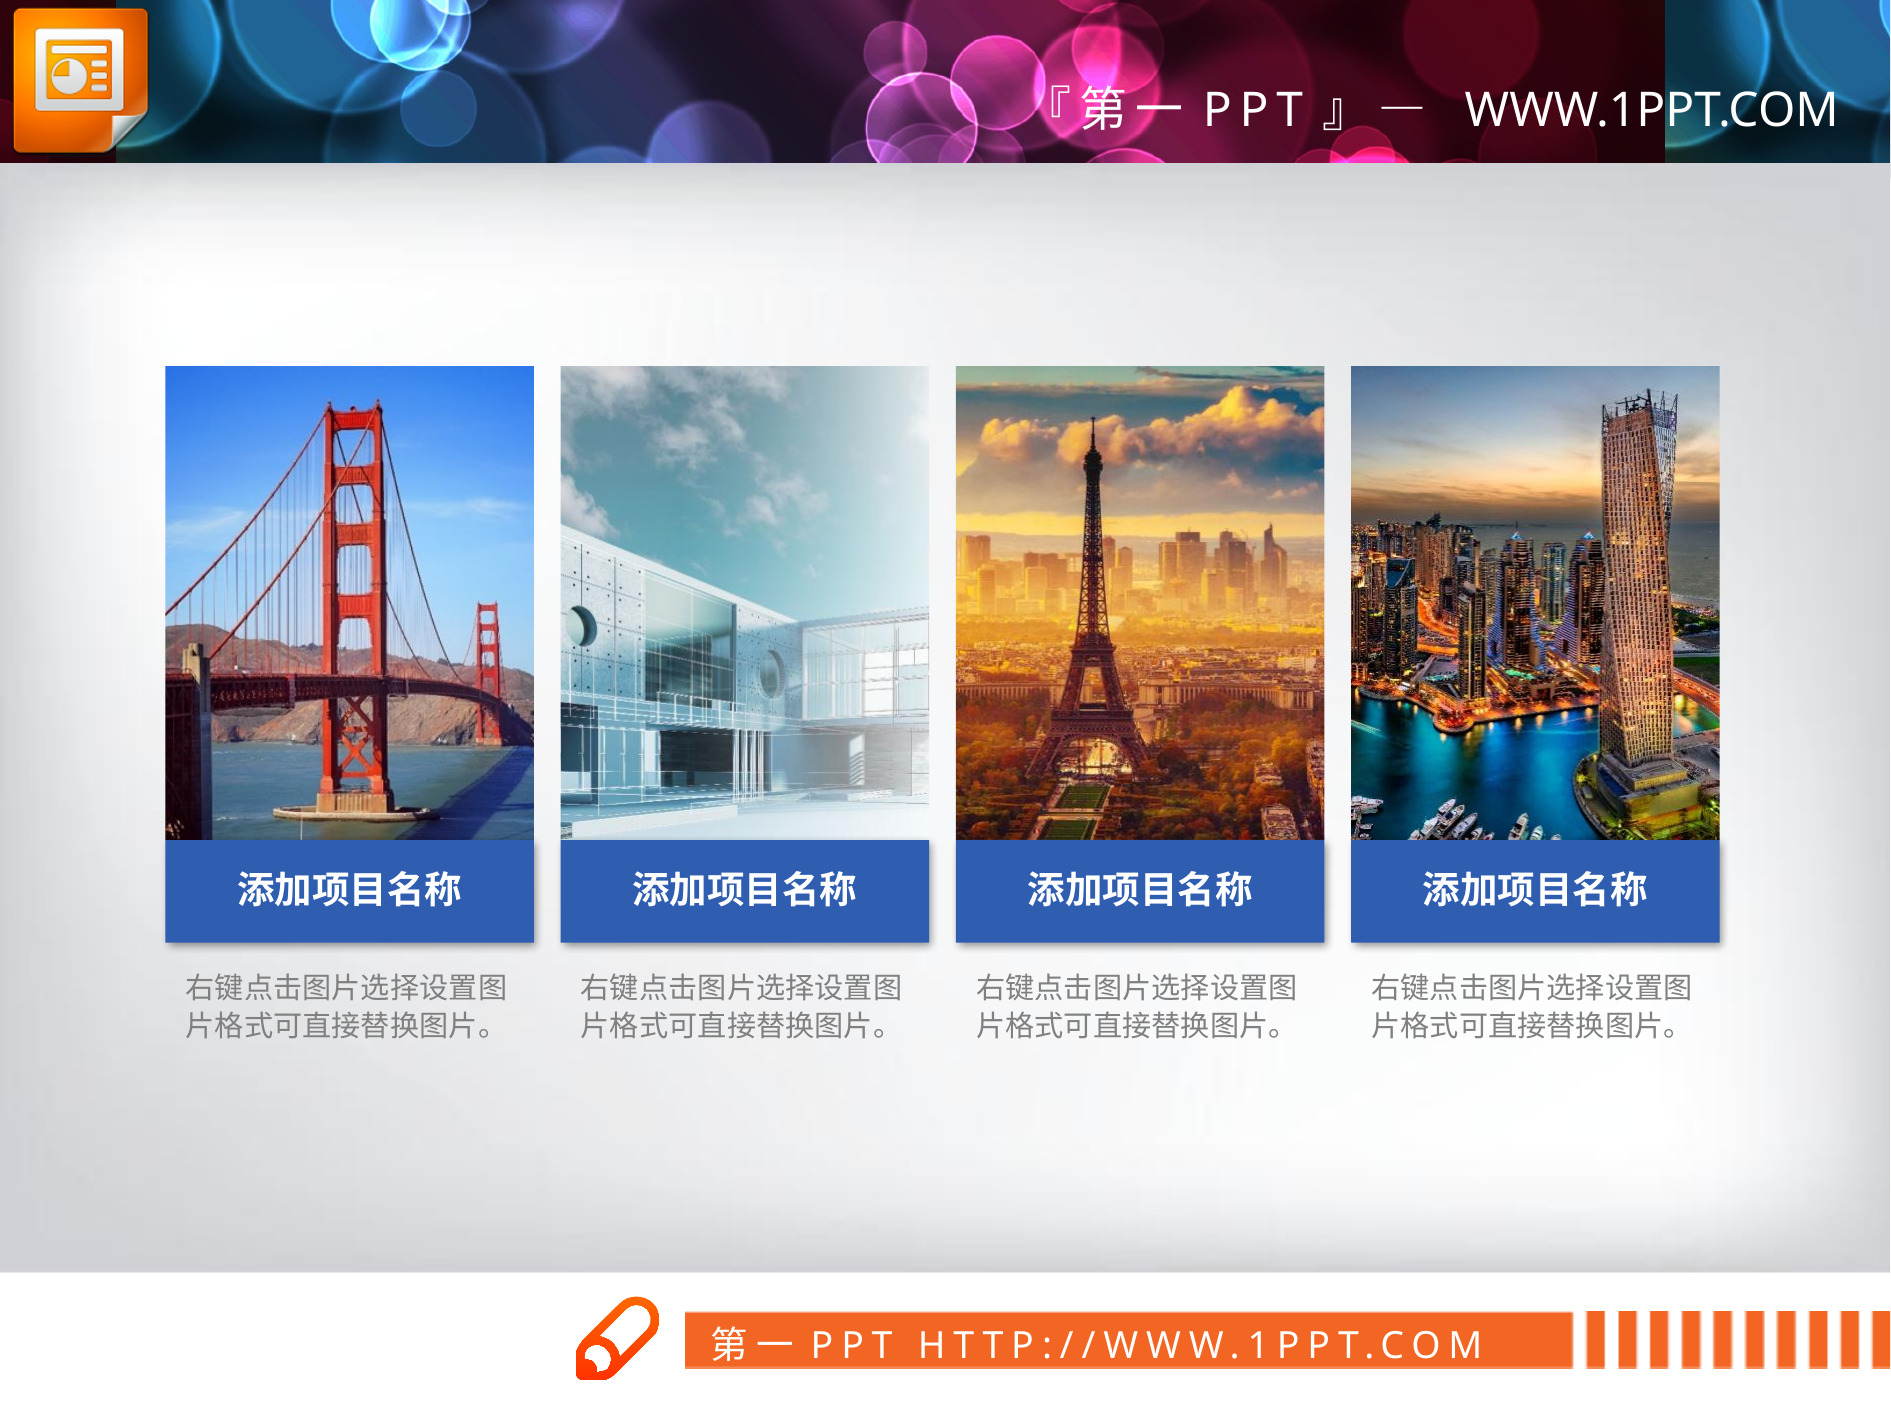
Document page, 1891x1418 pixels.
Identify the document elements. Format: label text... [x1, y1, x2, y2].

text_box 右键点击图片选择设置图片格式可直接替换图片。 [170, 958, 540, 1051]
text_box 右键点击图片选择设置图片格式可直接替换图片。 [1356, 958, 1725, 1051]
text_box 添加项目名称 [1363, 855, 1708, 921]
text_box [560, 366, 930, 840]
text_box [955, 840, 1325, 943]
text_box 添加项目名称 [572, 855, 917, 921]
text_box [955, 366, 1325, 840]
text_box [165, 840, 534, 943]
text_box [1351, 840, 1720, 943]
text_box [1351, 366, 1720, 840]
text_box [560, 840, 930, 943]
text_box 右键点击图片选择设置图片格式可直接替换图片。 [565, 958, 935, 1051]
text_box 添加项目名称 [967, 855, 1313, 921]
text_box [165, 366, 534, 840]
picture [685, 1311, 1891, 1369]
text_box 添加项目名称 [177, 855, 522, 921]
picture [0, 0, 1891, 1275]
text_box 右键点击图片选择设置图片格式可直接替换图片。 [961, 958, 1330, 1051]
